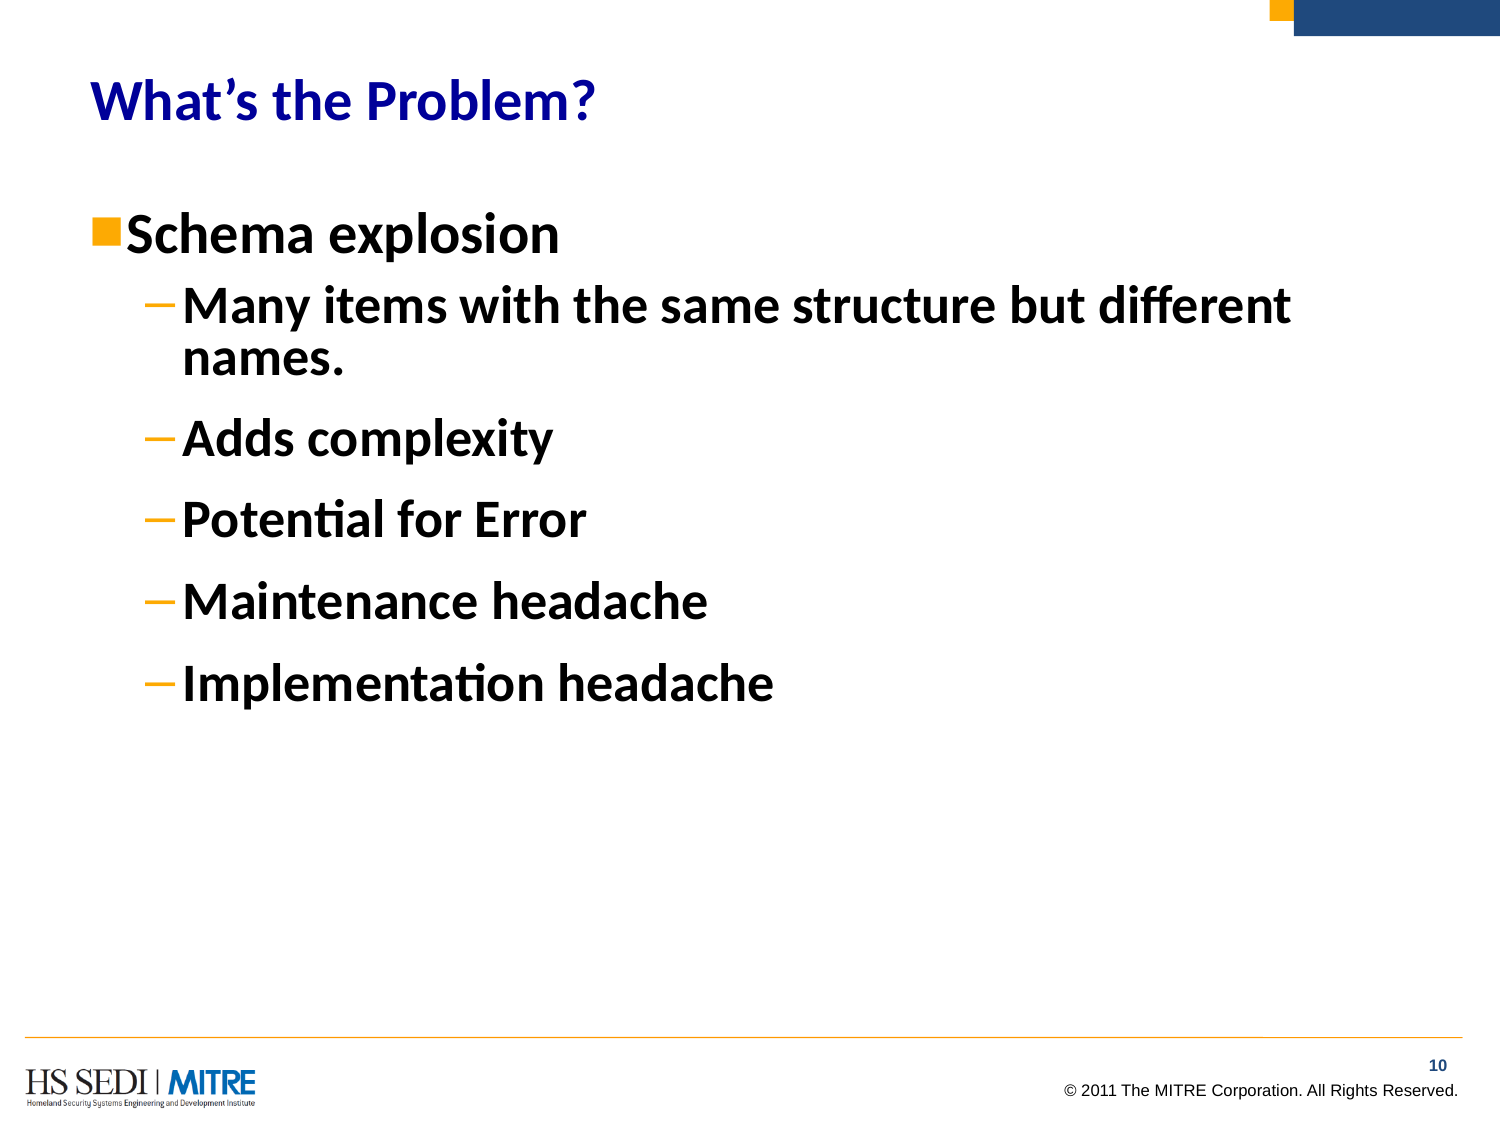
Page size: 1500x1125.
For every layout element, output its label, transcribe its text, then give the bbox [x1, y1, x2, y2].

title What’s the Problem? [74, 62, 1438, 151]
picture [20, 1058, 271, 1122]
text_box Schema explosion Many items with the same structure but different names. Adds complexity Potential for Error Maintenance headache Implementation headache [74, 187, 1338, 879]
slide_number 9 [1374, 1049, 1463, 1076]
